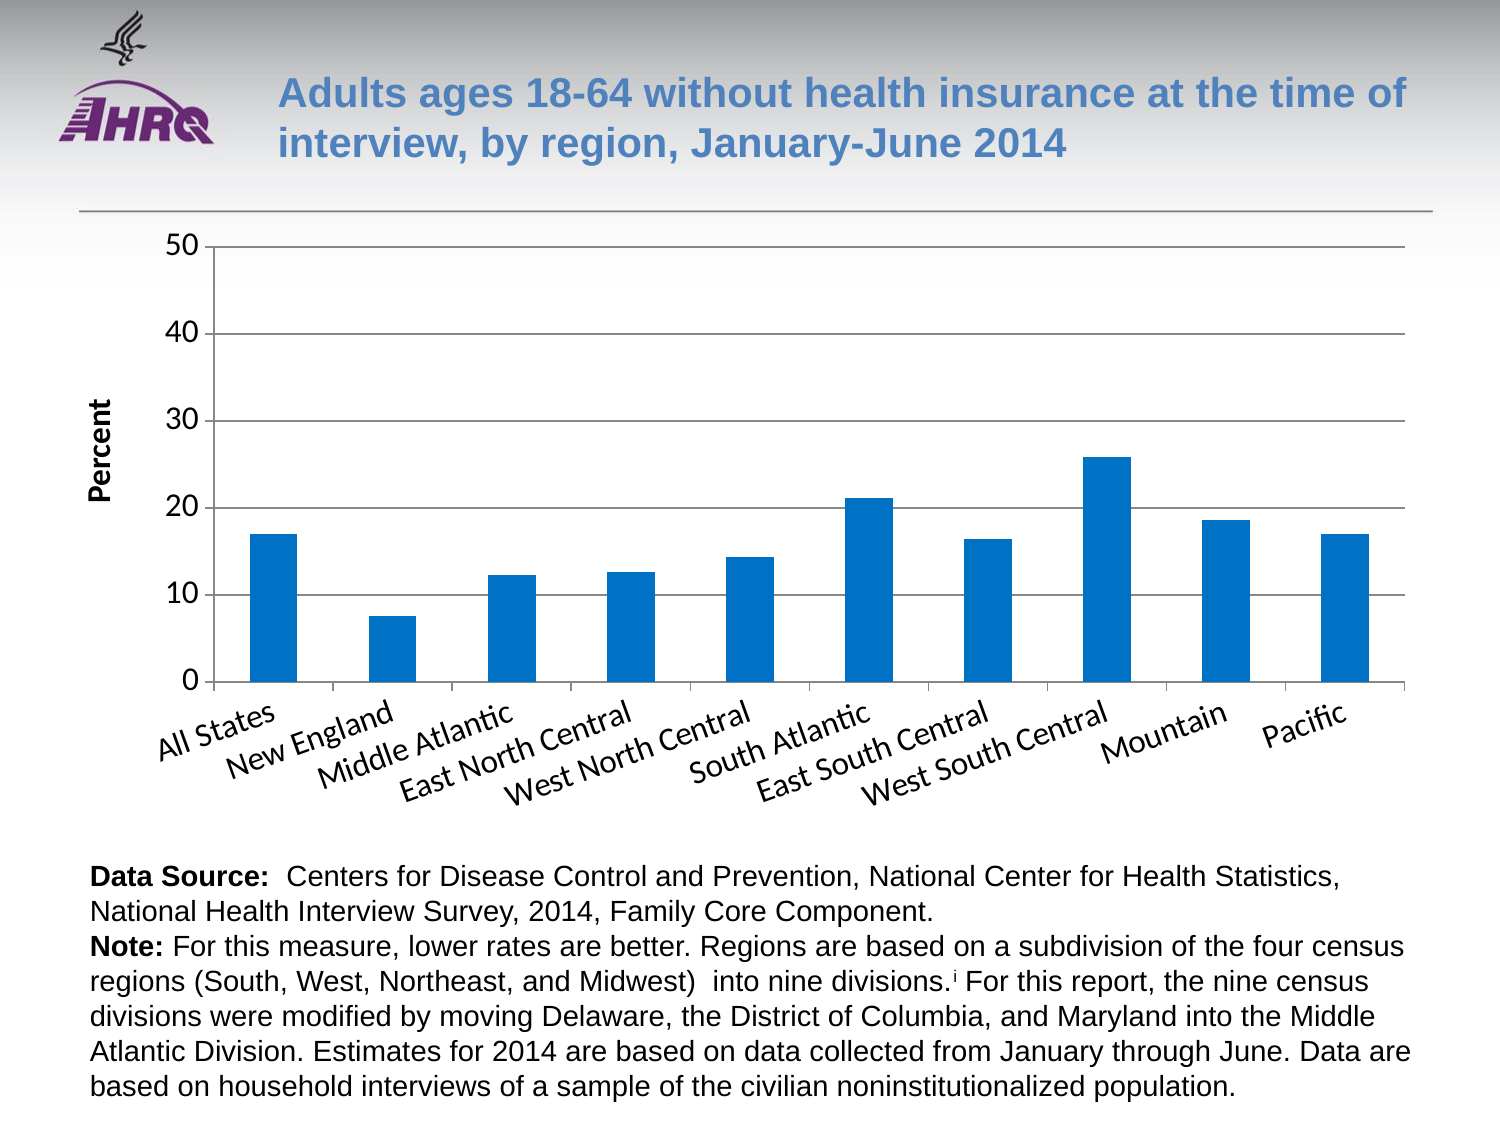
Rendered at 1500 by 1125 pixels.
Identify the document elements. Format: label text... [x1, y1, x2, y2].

picture [0, 0, 1500, 1125]
chart [74, 224, 1426, 838]
text_box Data Source: Centers for Disease Control and Prevention, National Center for Health Statistics, National Health Interview Survey, 2014, Family Core Component. Note: For this measure, lower rates are better. Regions are based on a subdivision of the four census regions (South, West, Northeast, and Midwest) into nine divisions.i For this report, the nine census divisions were modified by moving Delaware, the District of Columbia, and Maryland into the Middle Atlantic Division. Estimates for 2014 are based on data collected from January through June. Data are based on household interviews of a sample of the civilian noninstitutionalized population. [75, 849, 1463, 1125]
title Adults ages 18-64 without health insurance at the time of interview, by region, January-June 2014 [262, 45, 1425, 188]
